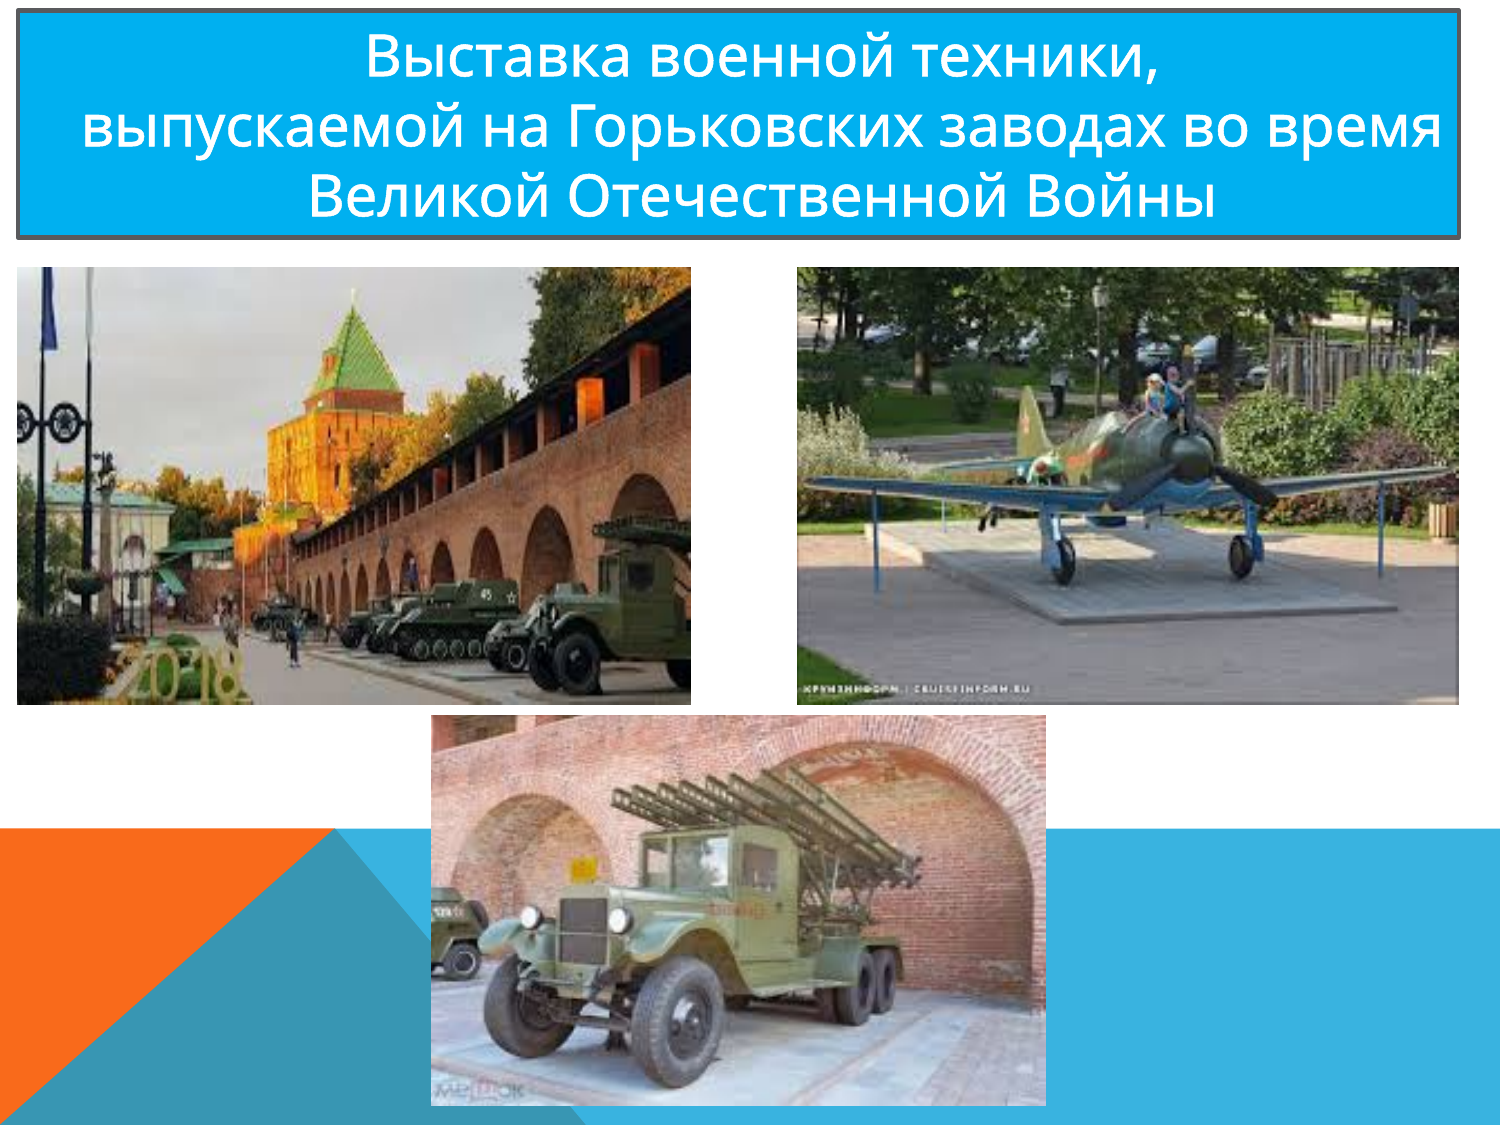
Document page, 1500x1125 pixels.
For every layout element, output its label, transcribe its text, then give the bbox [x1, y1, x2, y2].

picture [796, 266, 1459, 705]
picture [17, 266, 692, 705]
picture [430, 715, 1046, 1107]
text_box Выставка военной техники, выпускаемой на Горьковских заводах во время Великой Отечественной Войны [41, 10, 1483, 236]
text_box [16, 8, 1461, 240]
